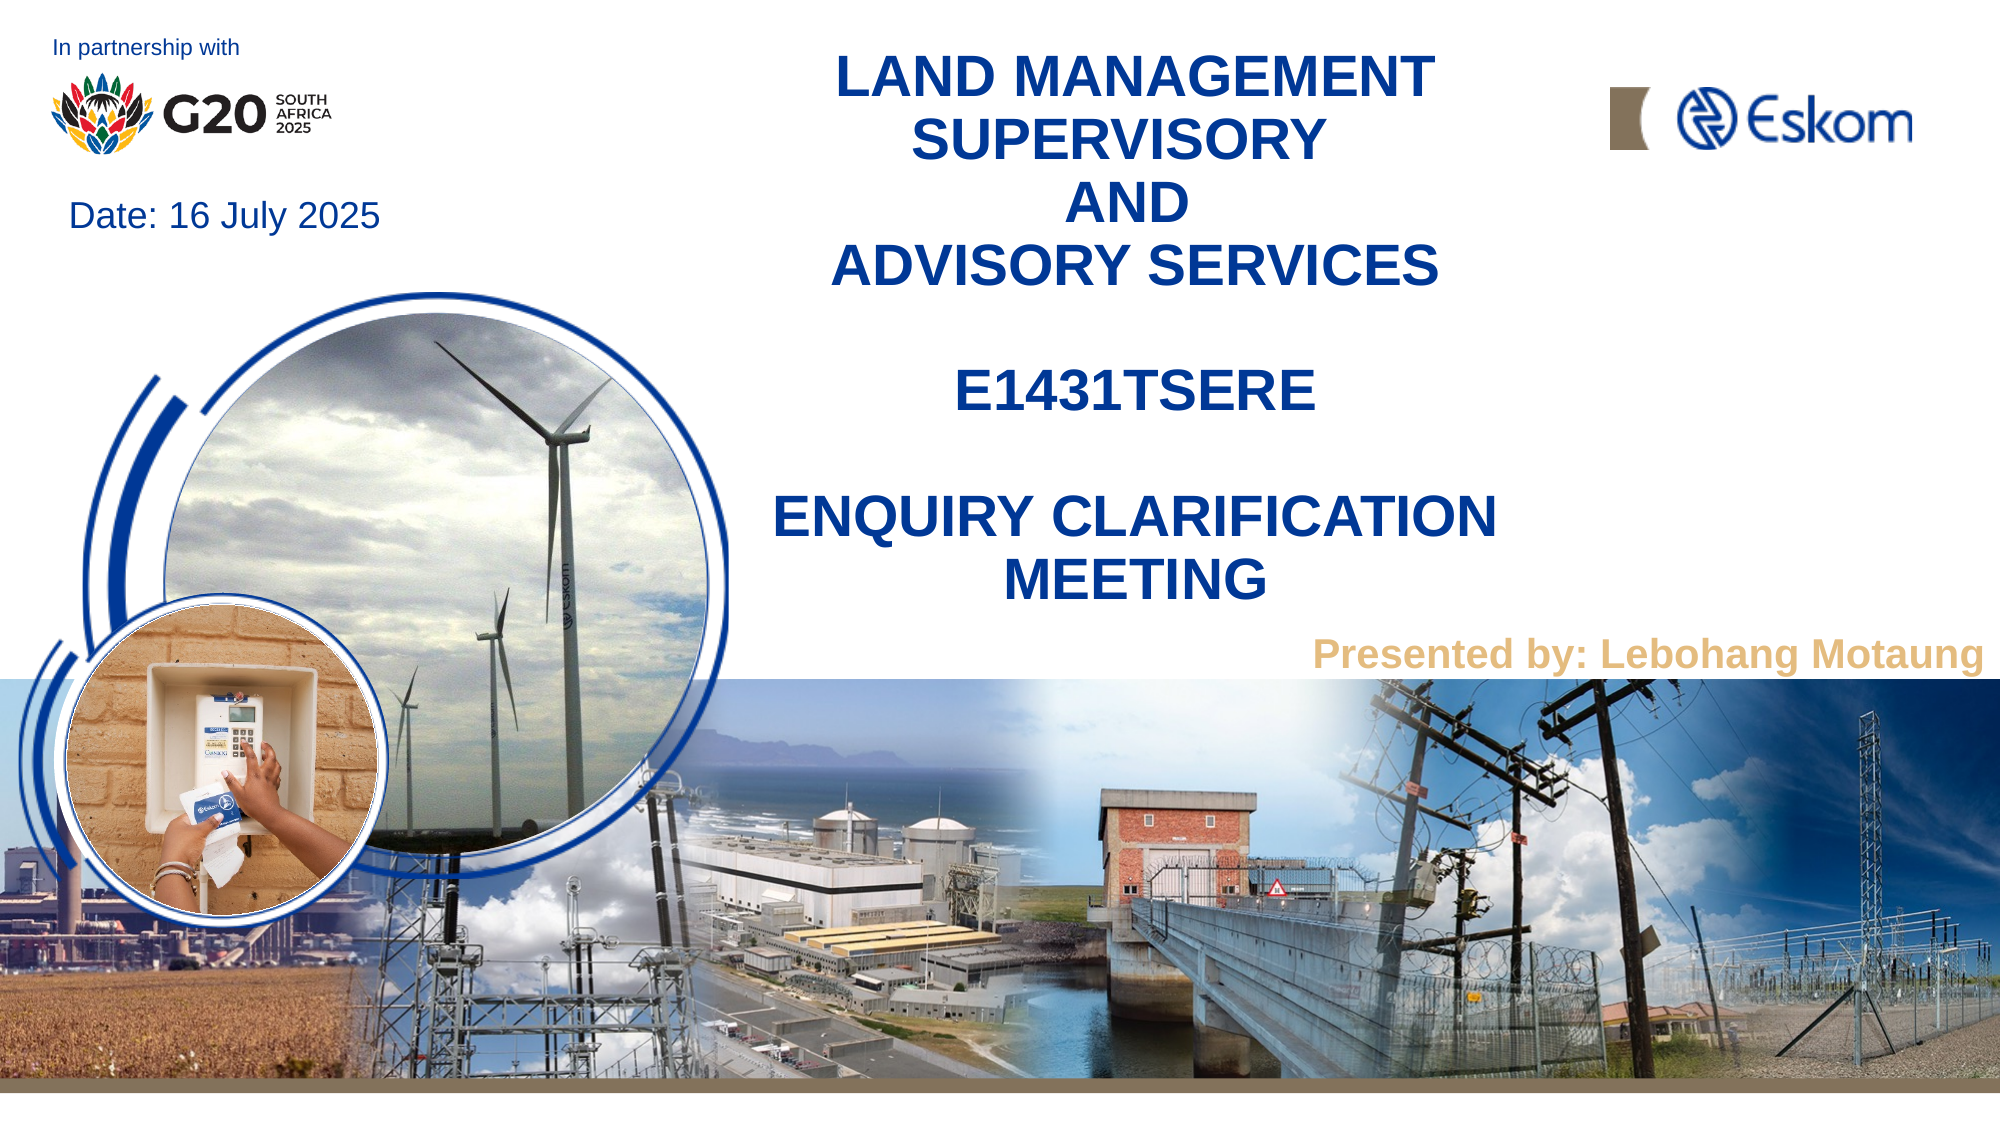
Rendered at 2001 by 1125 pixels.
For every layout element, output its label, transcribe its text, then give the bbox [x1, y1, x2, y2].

title Land Management Supervisory and Advisory Services E1431TSERE ENQUIRY CLARIFICATION MEETING [621, 35, 1651, 620]
subtitle Presented by: Lebohang Motaung [1222, 619, 2000, 673]
picture [0, 313, 2000, 1078]
list Date: 16 July 2025 [24, 188, 396, 271]
picture [50, 72, 337, 155]
